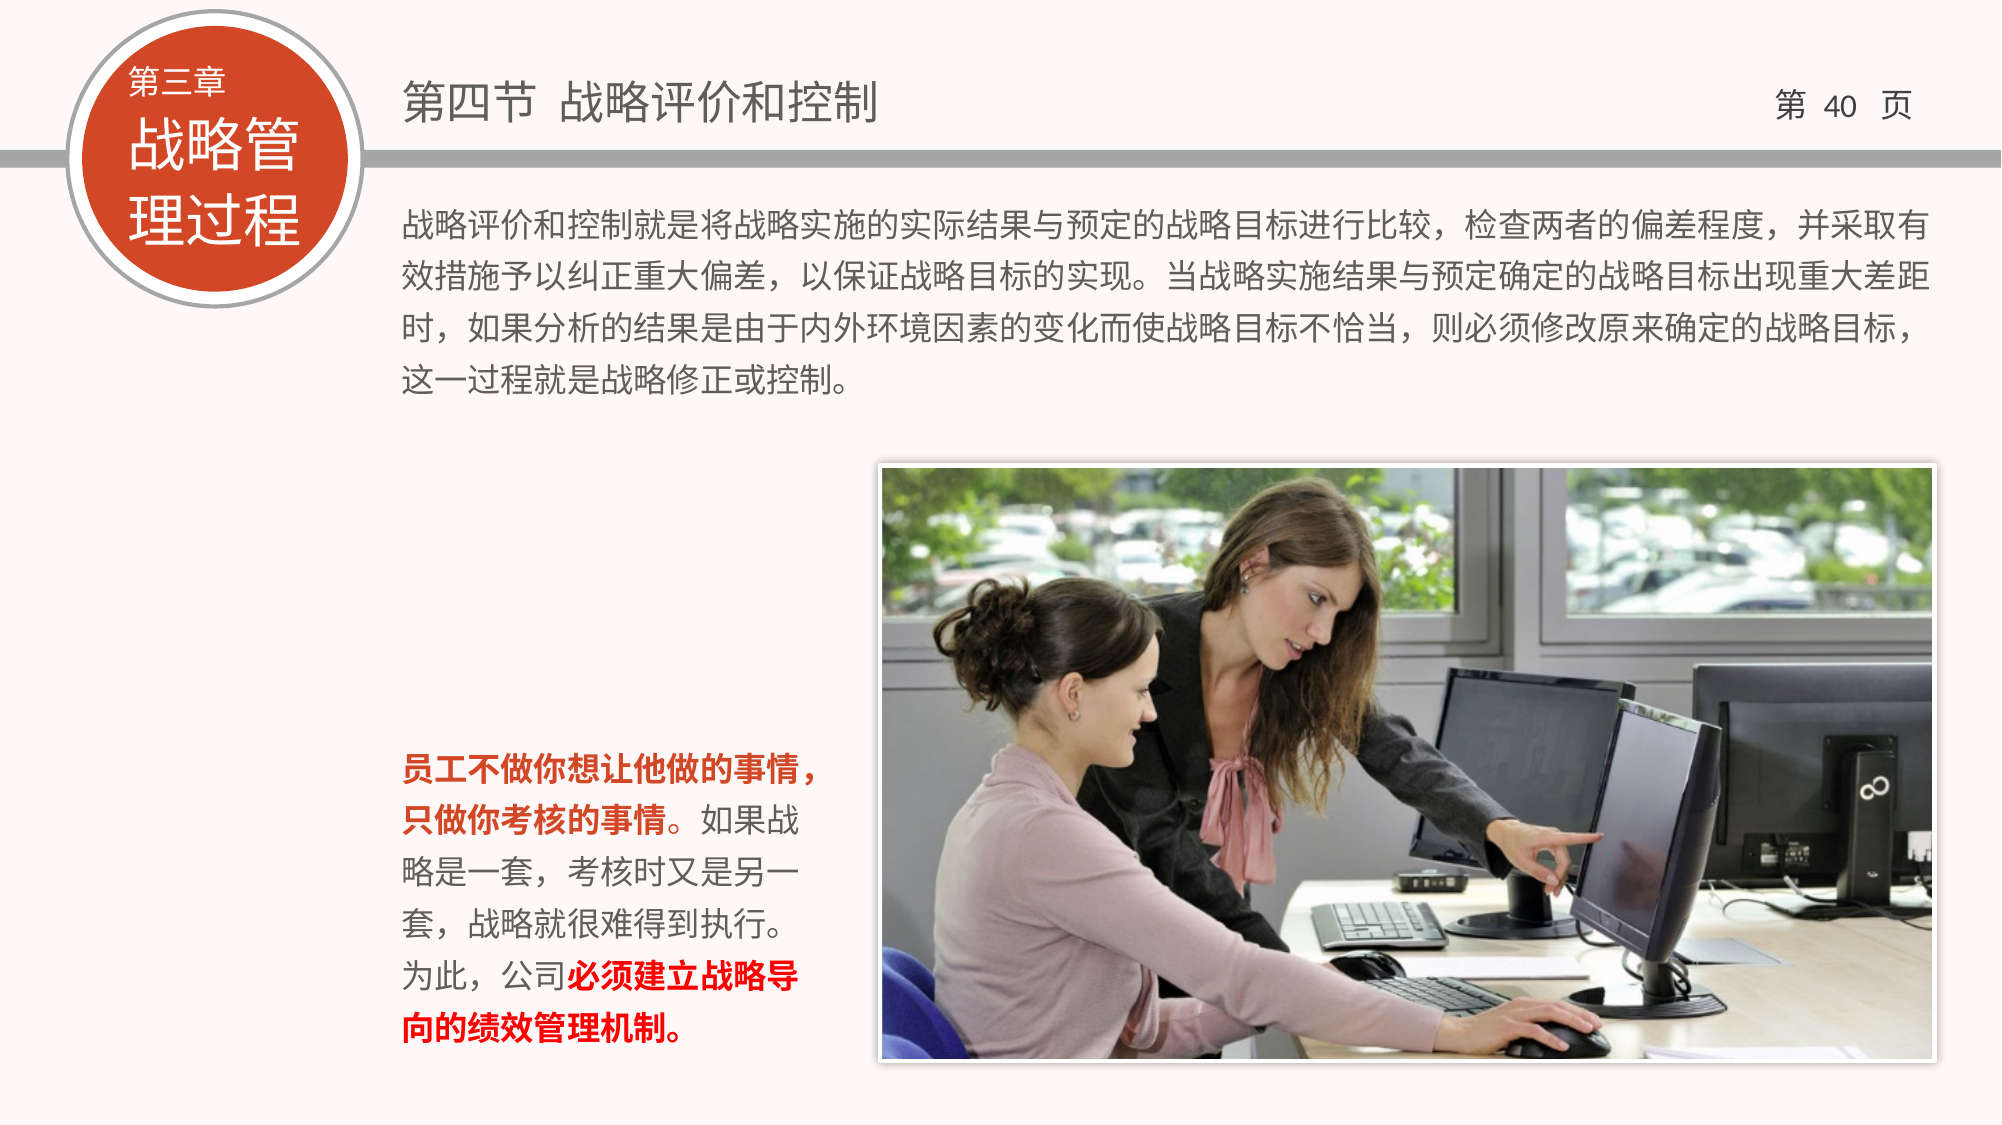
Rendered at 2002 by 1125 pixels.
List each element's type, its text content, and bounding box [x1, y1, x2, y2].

text_box 战略评价和控制就是将战略实施的实际结果与预定的战略目标进行比较，检查两者的偏差程度，并采取有效措施予以纠正重大偏差，以保证战略目标的实现。当战略实施结果与预定确定的战略目标出现重大差距时，如果分析的结果是由于内外环境因素的变化而使战略目标不恰当，则必须修改原来确定的战略目标，这一过程就是战略修正或控制。 [386, 184, 1961, 407]
picture [882, 467, 1933, 1059]
text_box 员工不做你想让他做的事情，只做你考核的事情。如果战略是一套，考核时又是另一套，战略就很难得到执行。为此，公司必须建立战略导向的绩效管理机制。 [386, 728, 836, 1055]
